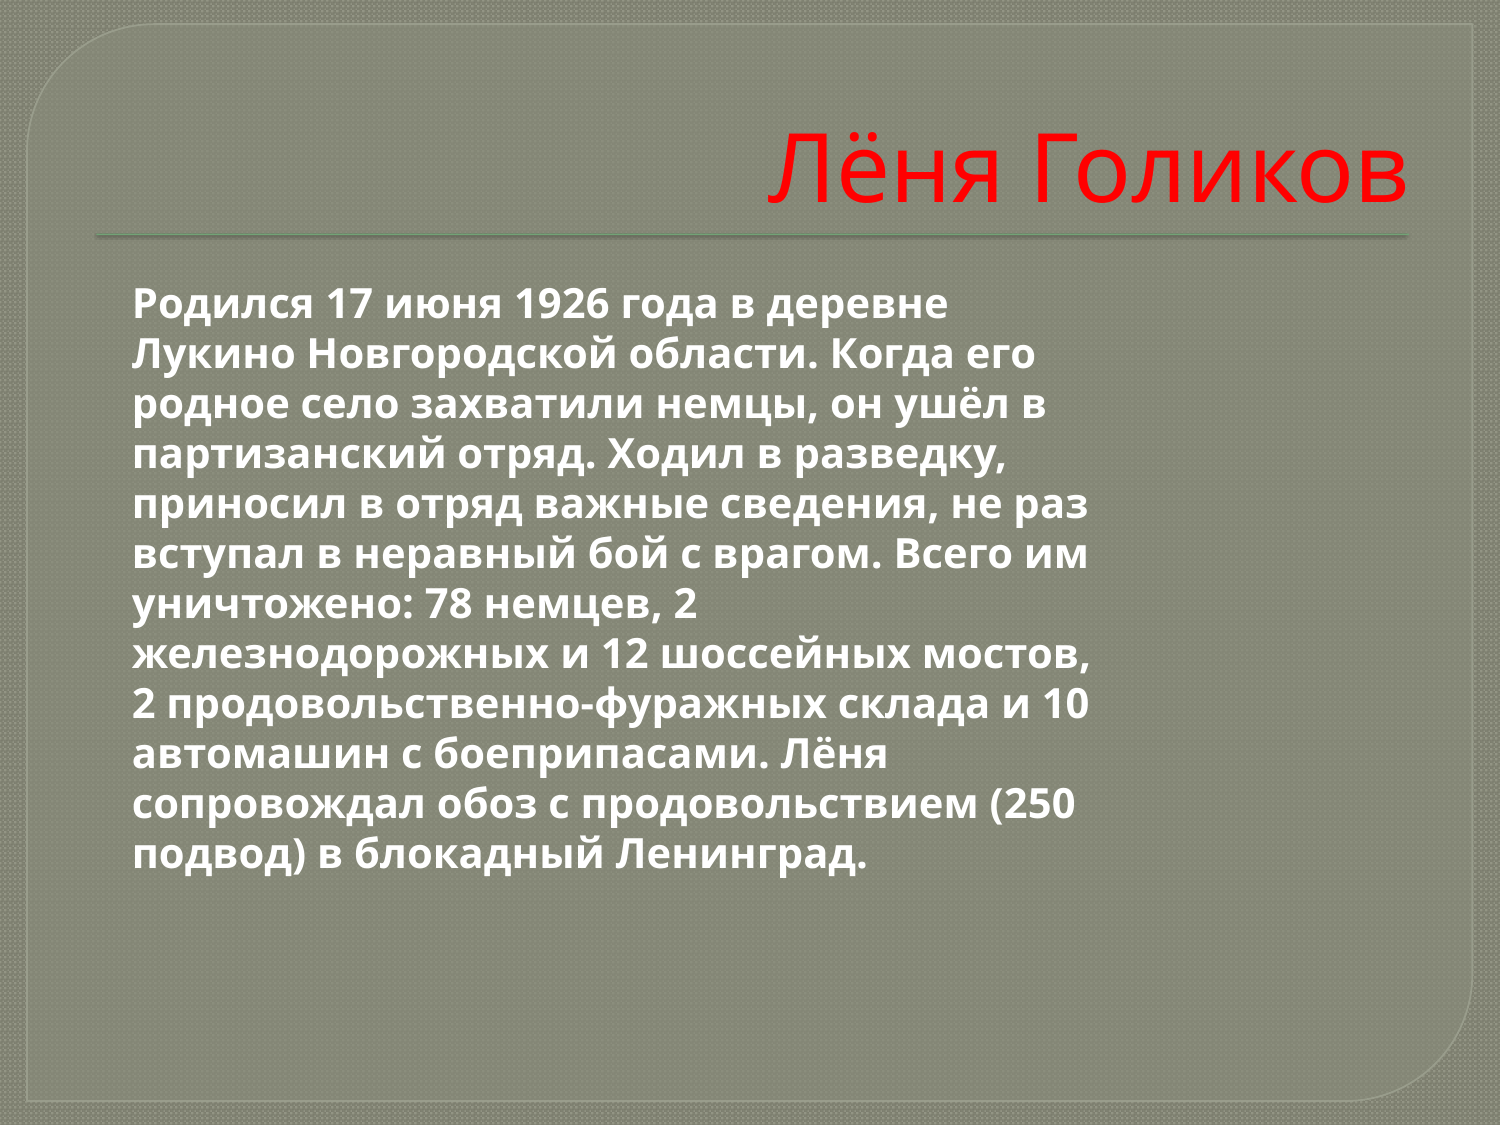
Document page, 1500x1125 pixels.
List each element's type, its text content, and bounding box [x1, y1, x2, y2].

title Лёня Голиков [75, 41, 1425, 229]
text_box Родился 17 июня 1926 года в деревне Лукино Новгородской области. Когда его родное село захватили немцы, он ушёл в партизанский отряд. Ходил в разведку, приносил в отряд важные сведения, не раз вступал в неравный бой с врагом. Всего им уничтожено: 78 немцев, 2 железнодорожных и 12 шоссейных мостов, 2 продовольственно-фуражных склада и 10 автомашин с боеприпасами. Лёня сопровождал обоз с продовольствием (250 подвод) в блокадный Ленинград. [117, 269, 1125, 885]
